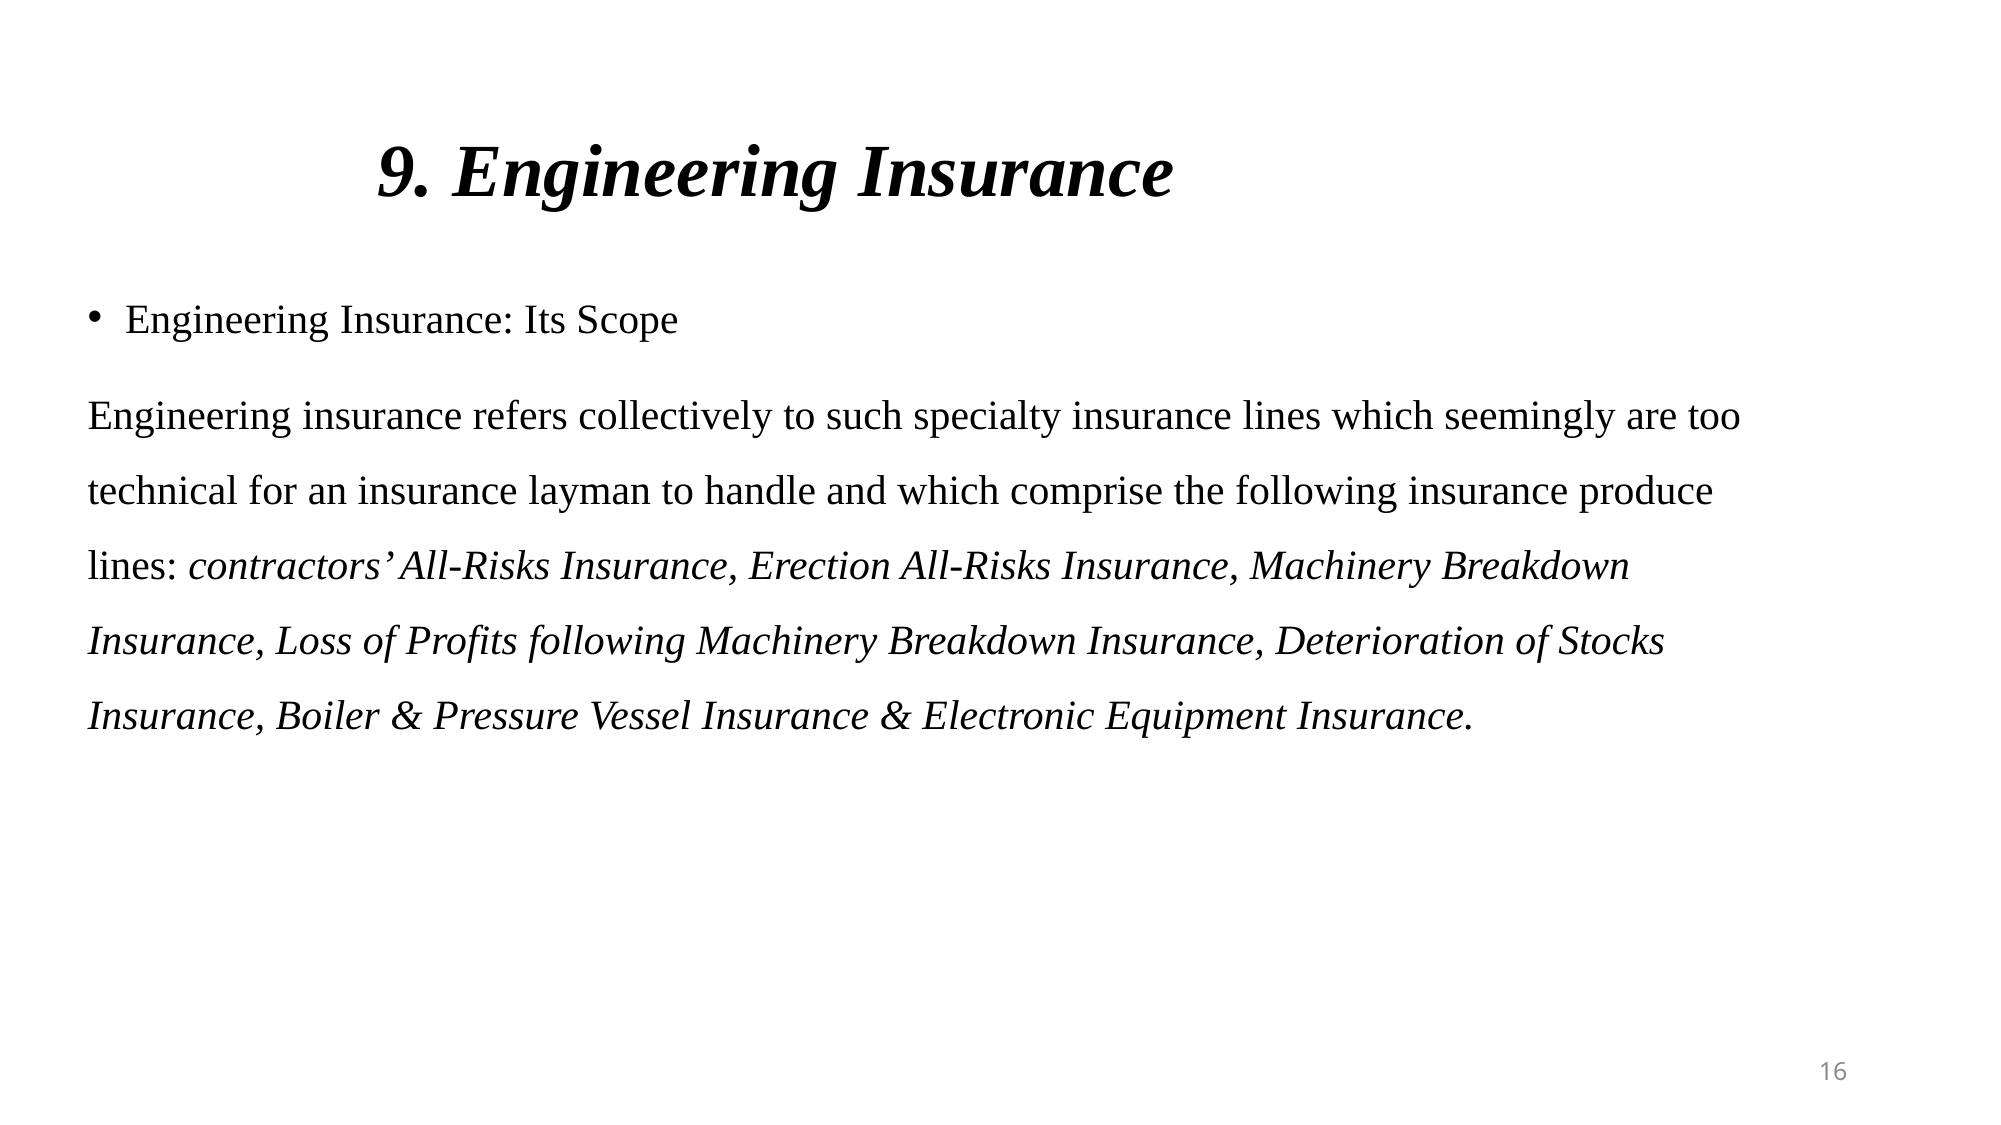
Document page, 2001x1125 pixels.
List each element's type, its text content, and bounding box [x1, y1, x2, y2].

slide_number 16 [1412, 1042, 1863, 1103]
title 9. Engineering Insurance [362, 117, 1749, 227]
list Engineering Insurance: Its Scope Engineering insurance refers collectively to such specialty insurance lines which seemingly are too technical for an insurance layman to handle and which comprise the following insurance produce lines: contractors’ All-Risks Insurance, Erection All-Risks Insurance, Machinery Breakdown Insurance, Loss of Profits following Machinery Breakdown Insurance, Deterioration of Stocks Insurance, Boiler & Pressure Vessel Insurance & Electronic Equipment Insurance. [72, 258, 1806, 918]
